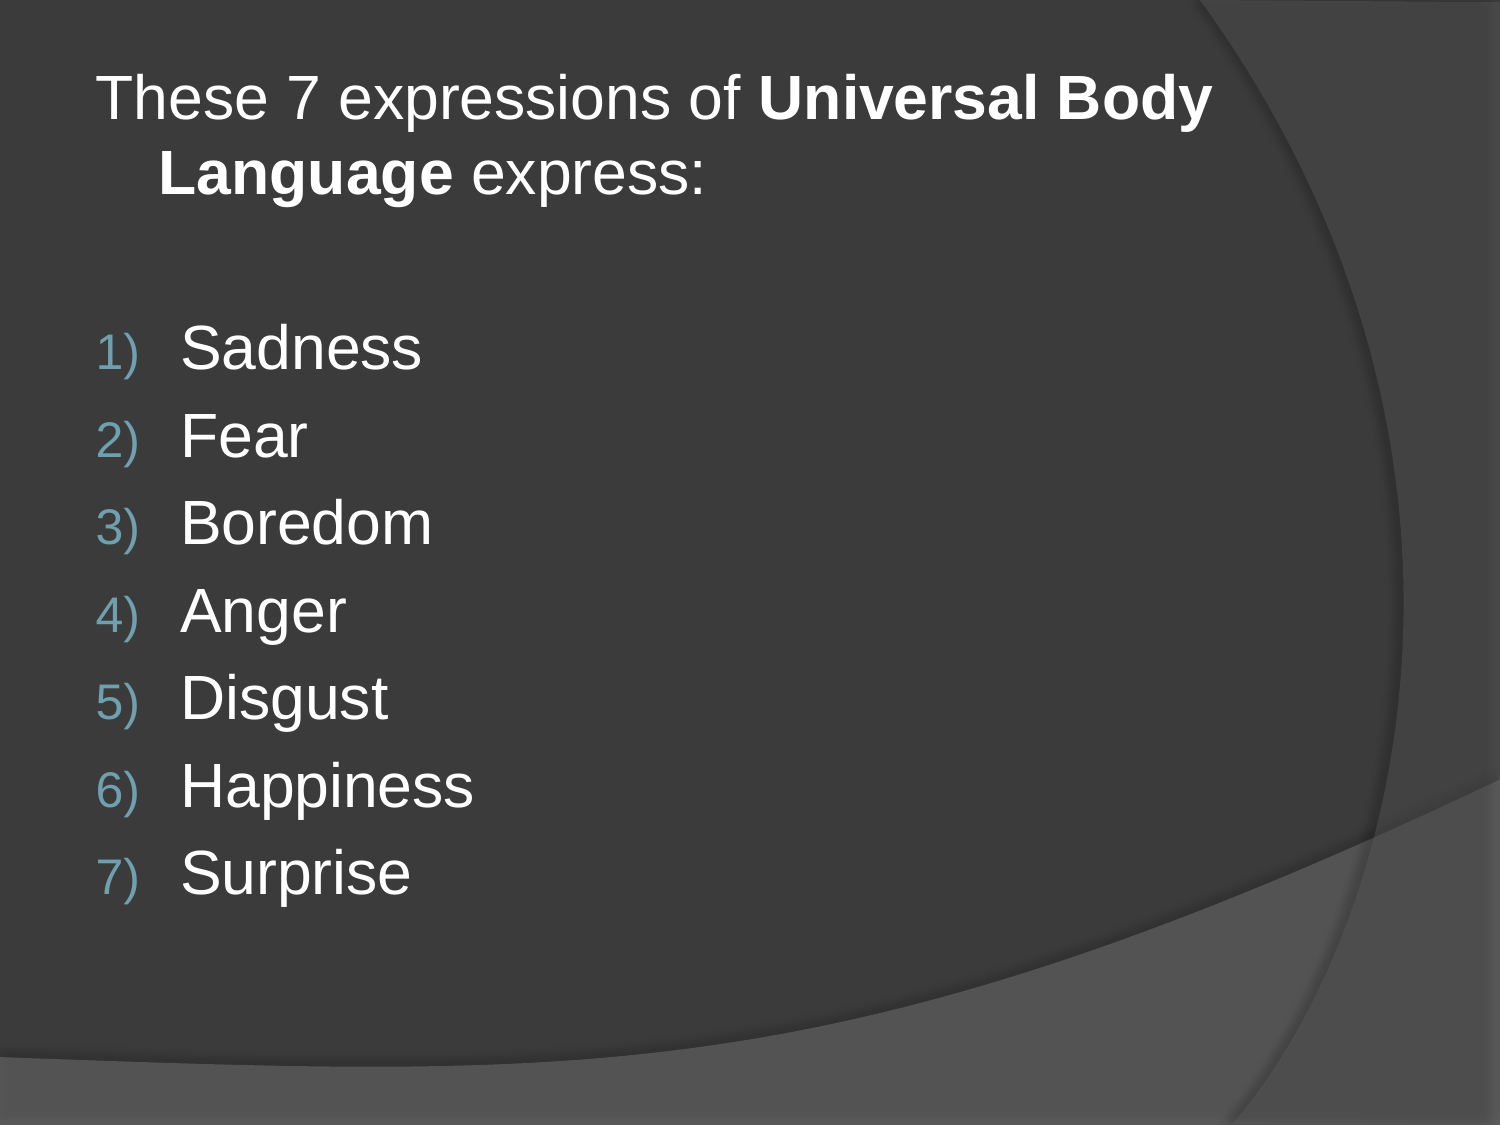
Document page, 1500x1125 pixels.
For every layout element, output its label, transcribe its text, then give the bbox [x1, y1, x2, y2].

list These 7 expressions of Universal Body Language express: Sadness Fear Boredom Anger Disgust Happiness Surprise [75, 50, 1300, 1005]
